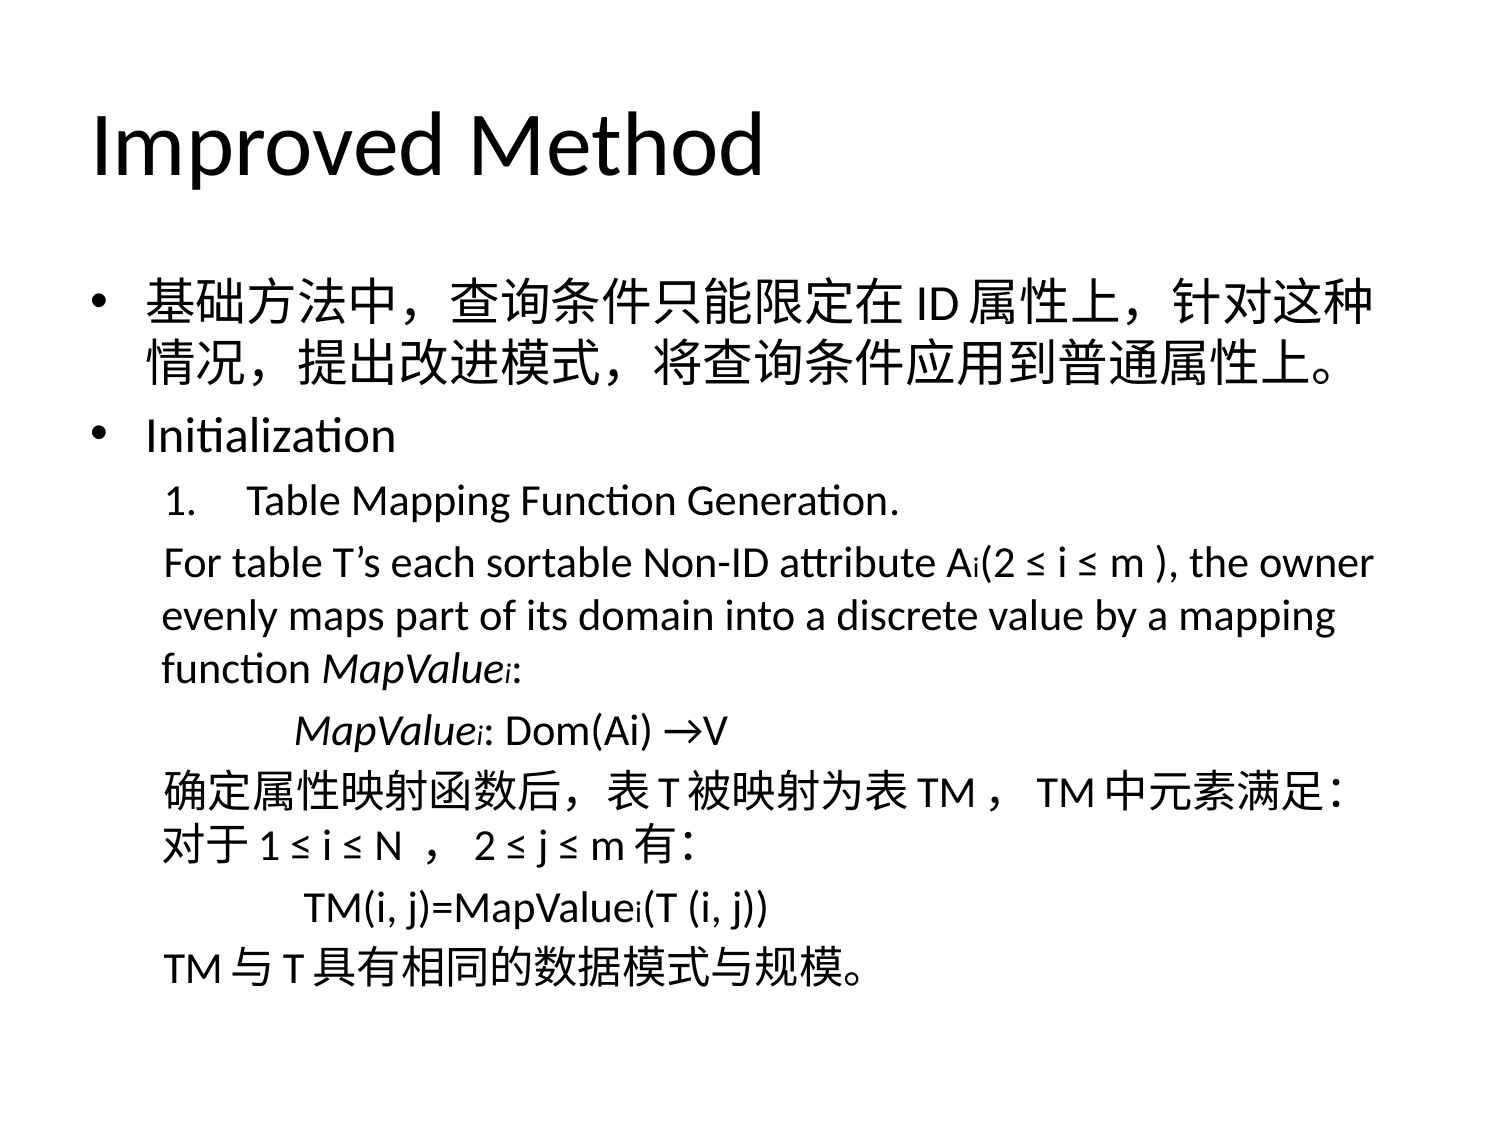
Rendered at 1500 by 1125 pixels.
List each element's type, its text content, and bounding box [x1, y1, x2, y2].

list 基础方法中，查询条件只能限定在ID属性上，针对这种情况，提出改进模式，将查询条件应用到普通属性上。 Initialization Table Mapping Function Generation. For table T’s each sortable Non-ID attribute Ai(2 ≤ i ≤ m ), the owner evenly maps part of its domain into a discrete value by a mapping function MapValuei: MapValuei: Dom(Ai) →V 确定属性映射函数后，表T被映射为表TM，TM中元素满足：对于1 ≤ i ≤ N ，2 ≤ j ≤ m有： TM(i, j)=MapValuei(T (i, j)) TM与T具有相同的数据模式与规模。 [75, 262, 1425, 1005]
title Improved Method [75, 45, 1425, 233]
